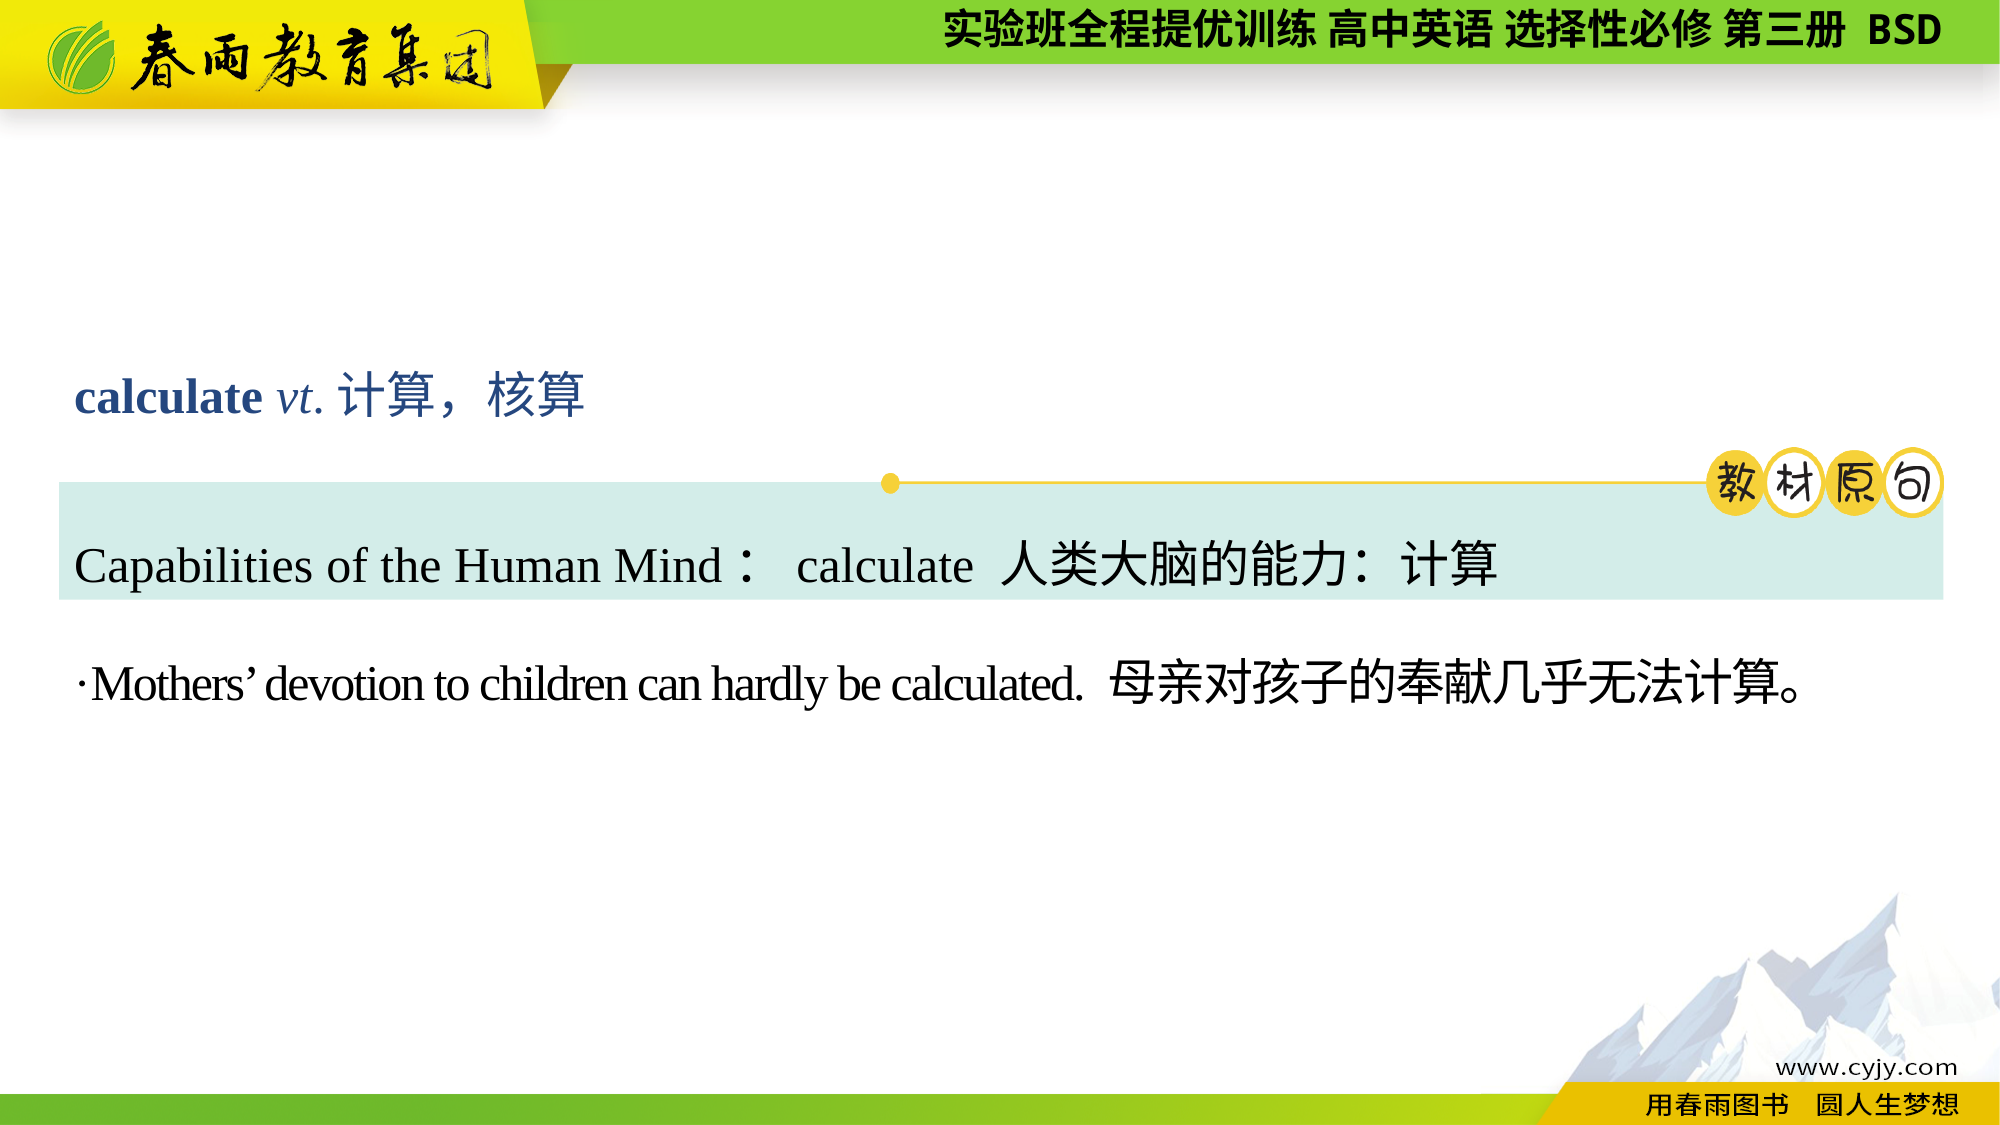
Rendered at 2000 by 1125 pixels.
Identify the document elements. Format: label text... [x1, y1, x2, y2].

text_box Capabilities of the Human Mind：calculate 人类大脑的能力：计算 [59, 482, 1944, 600]
picture [0, 0, 2000, 1125]
text_box ·Mothers’ devotion to children can hardly be calculated. 母亲对孩子的奉献几乎无法计算。 [59, 612, 1944, 718]
list calculate vt.计算，核算 [59, 326, 1944, 421]
